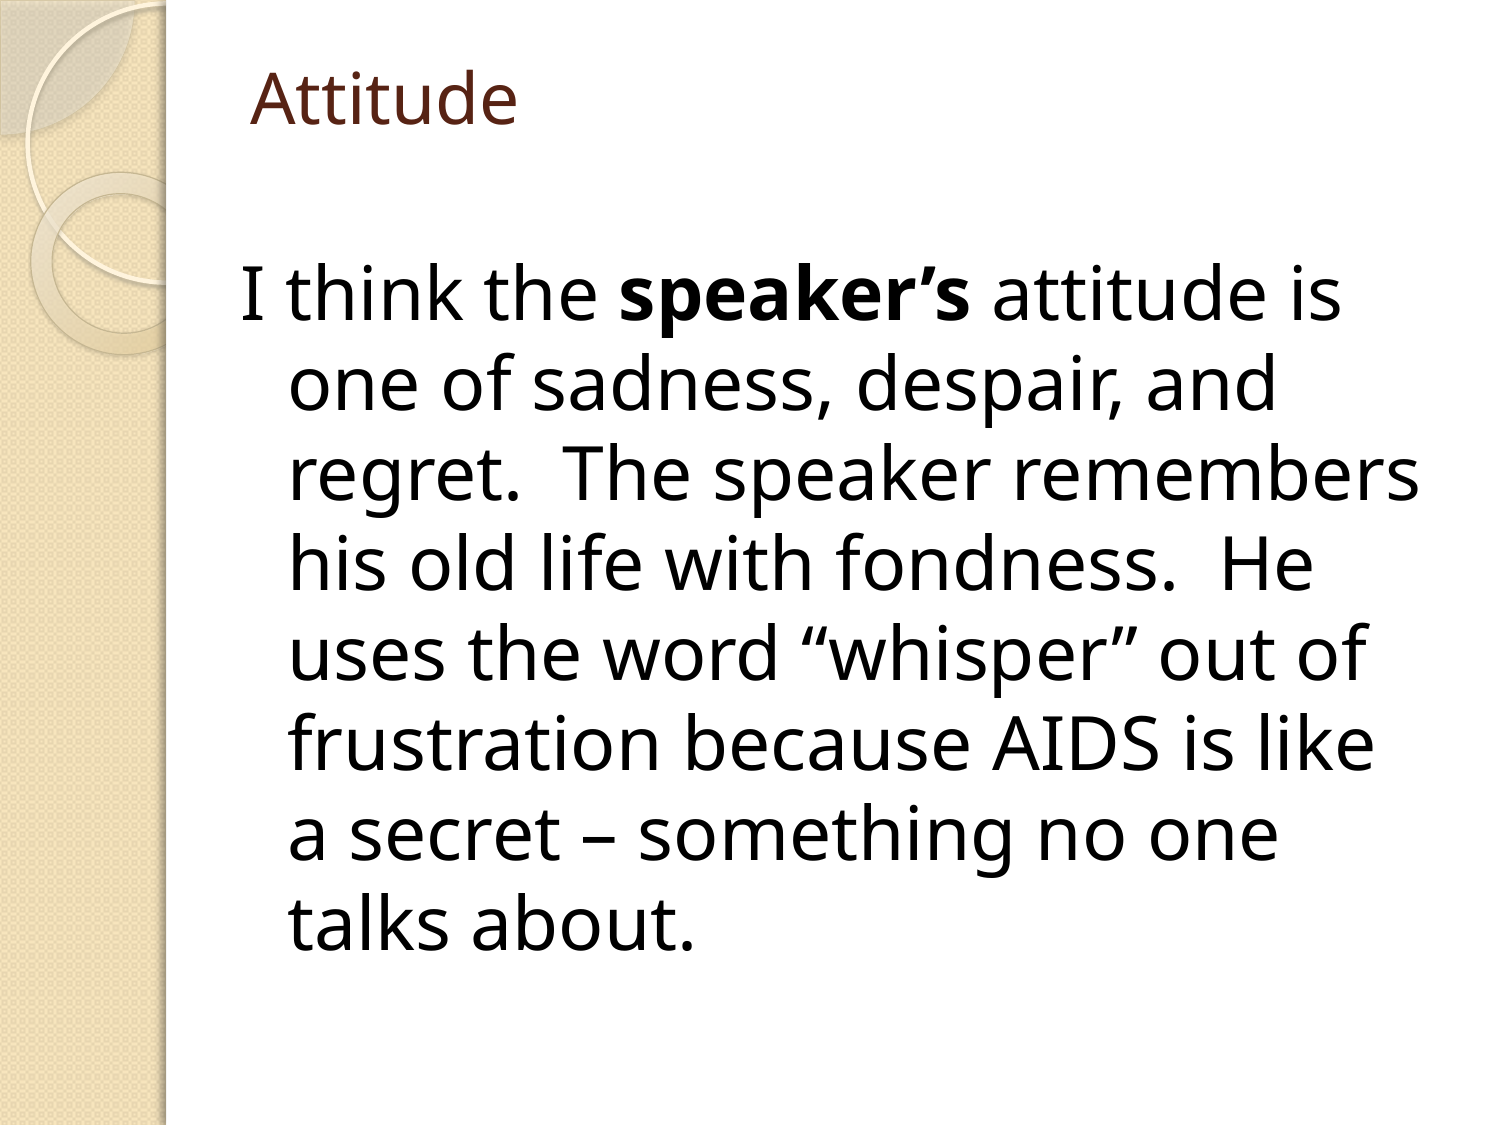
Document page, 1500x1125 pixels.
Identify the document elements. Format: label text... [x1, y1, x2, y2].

title Attitude [235, 45, 1466, 233]
list I think the speaker’s attitude is one of sadness, despair, and regret. The speaker remembers his old life with fondness. He uses the word “whisper” out of frustration because AIDS is like a secret – something no one talks about. [212, 237, 1443, 1025]
